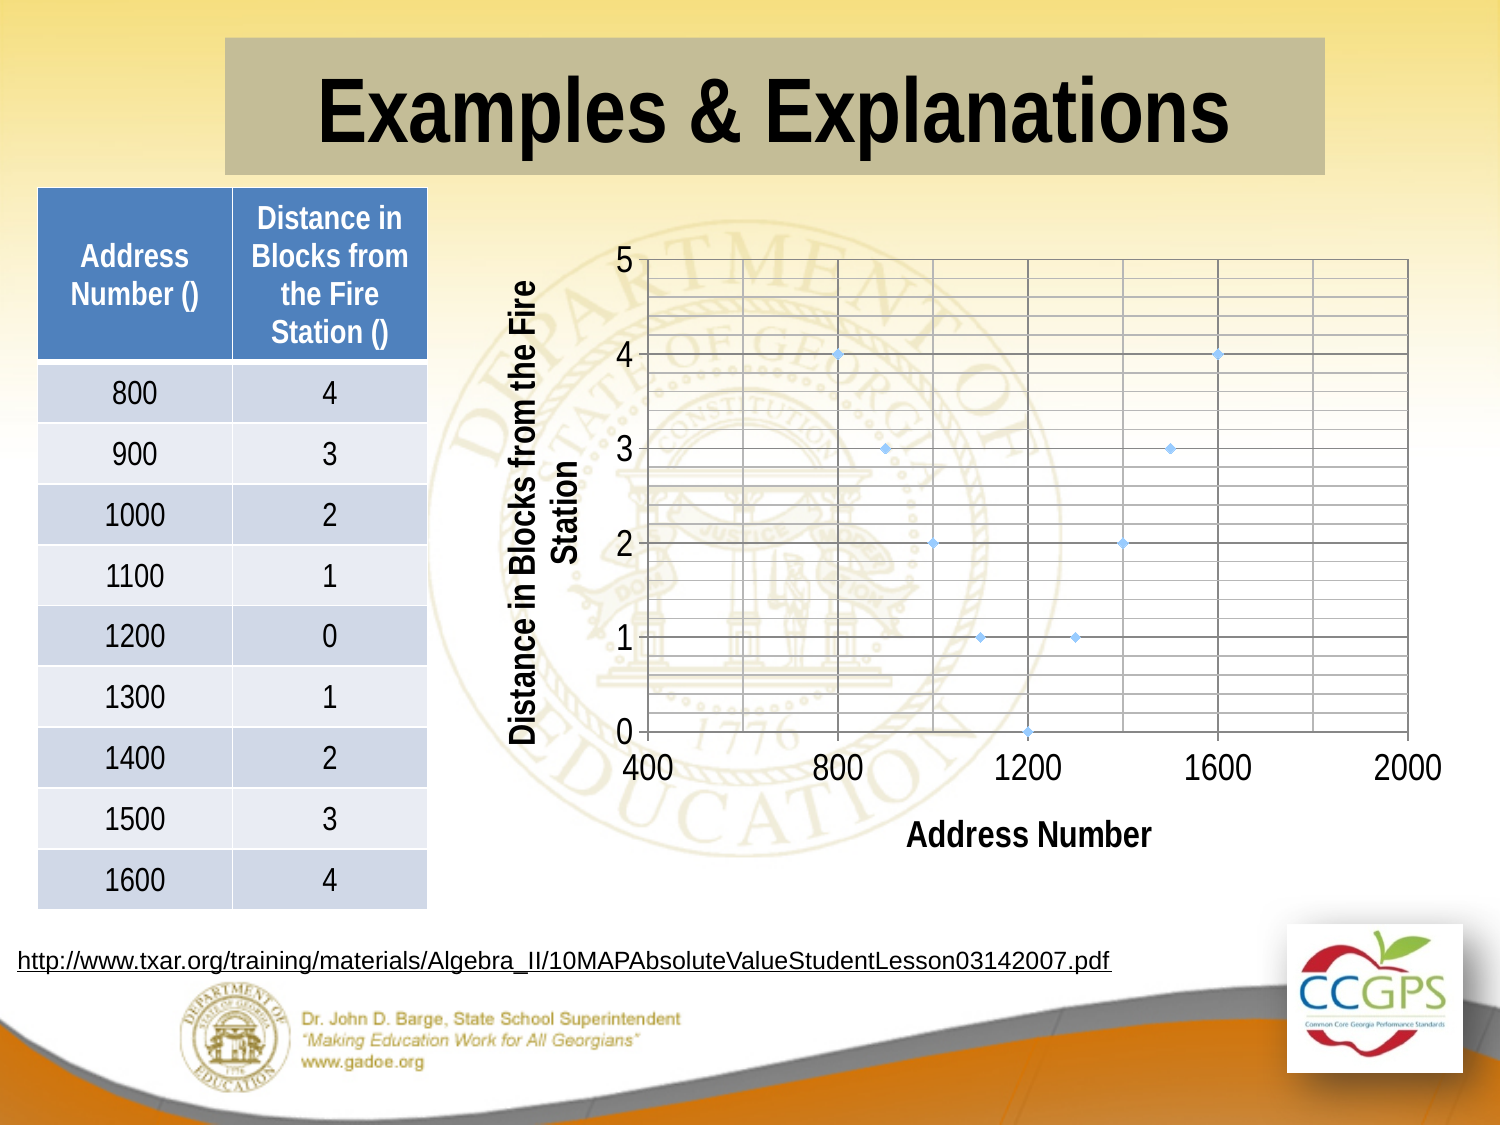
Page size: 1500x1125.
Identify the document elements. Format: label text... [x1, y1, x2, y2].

text_box http://www.txar.org/training/materials/Algebra_II/10MAPAbsoluteValueStudentLesson03142007.pdf [2, 937, 1127, 982]
chart [462, 224, 1463, 892]
title Examples & Explanations [224, 37, 1326, 176]
picture [0, 0, 1500, 1125]
